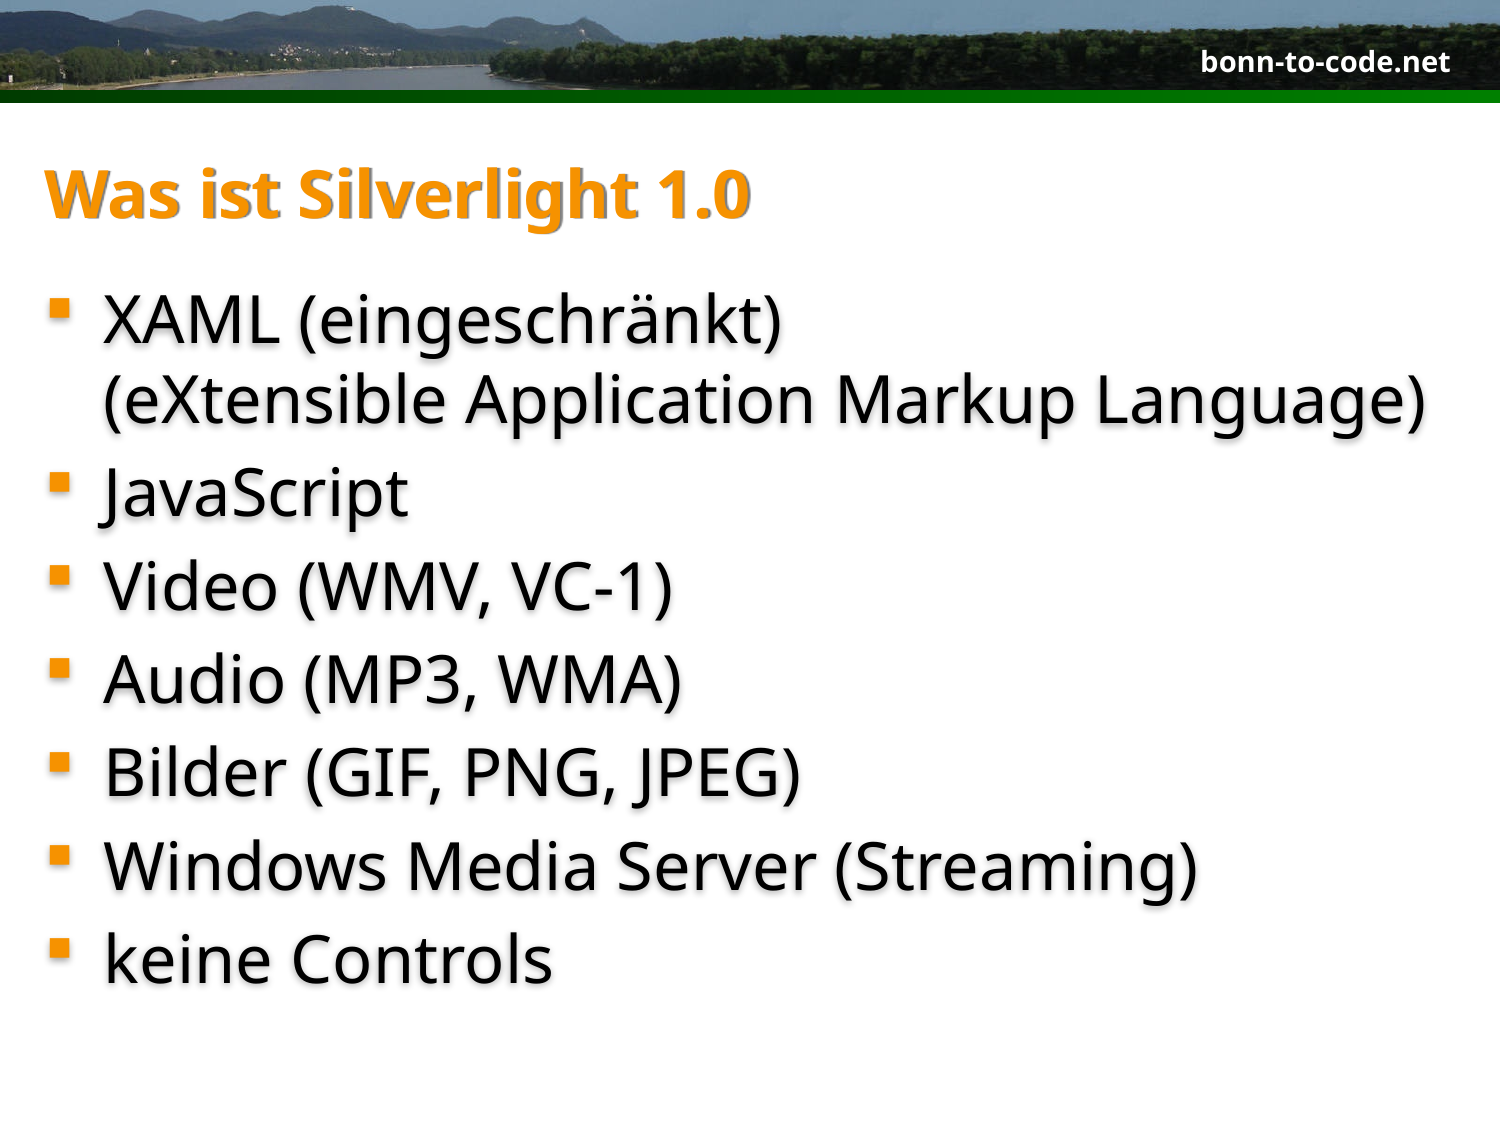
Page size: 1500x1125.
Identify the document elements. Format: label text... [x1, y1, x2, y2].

title Was ist Silverlight 1.0 [29, 113, 1471, 269]
list XAML (eingeschränkt) (eXtensible Application Markup Language) JavaScript Video (WMV, VC-1) Audio (MP3, WMA) Bilder (GIF, PNG, JPEG) Windows Media Server (Streaming) keine Controls [29, 269, 1471, 1125]
picture [0, 0, 1500, 90]
